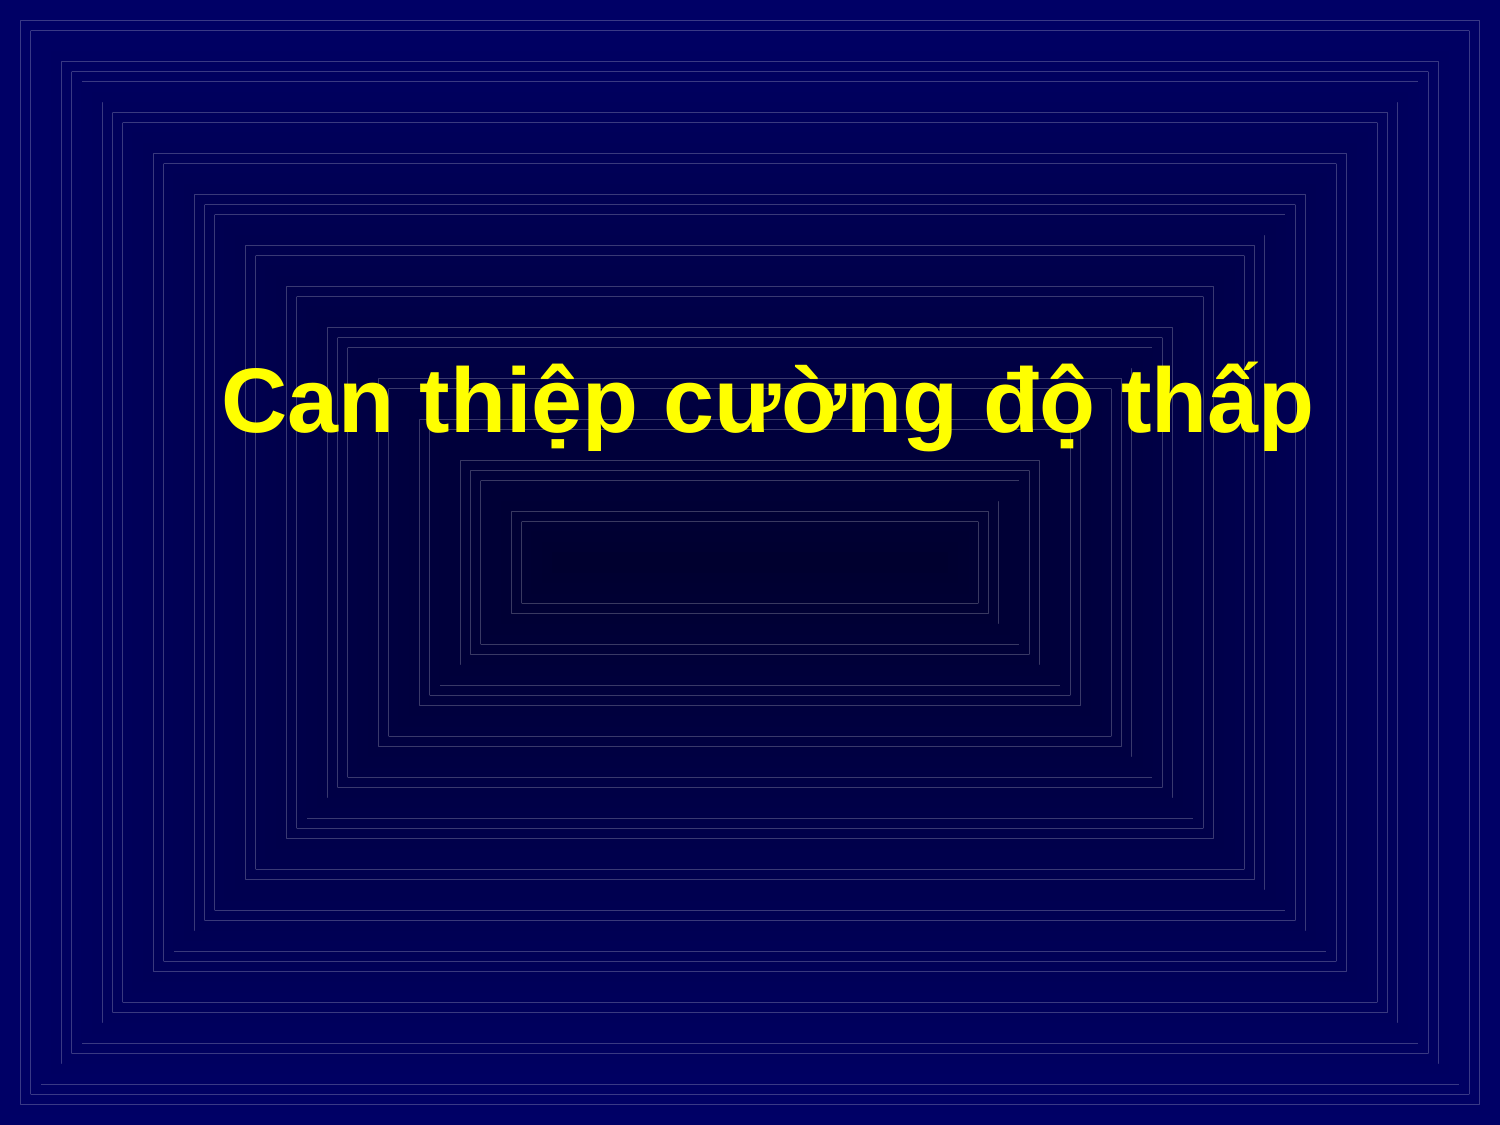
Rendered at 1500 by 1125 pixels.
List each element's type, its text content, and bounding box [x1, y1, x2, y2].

title Can thiệp cường độ thấp [0, 187, 1500, 785]
